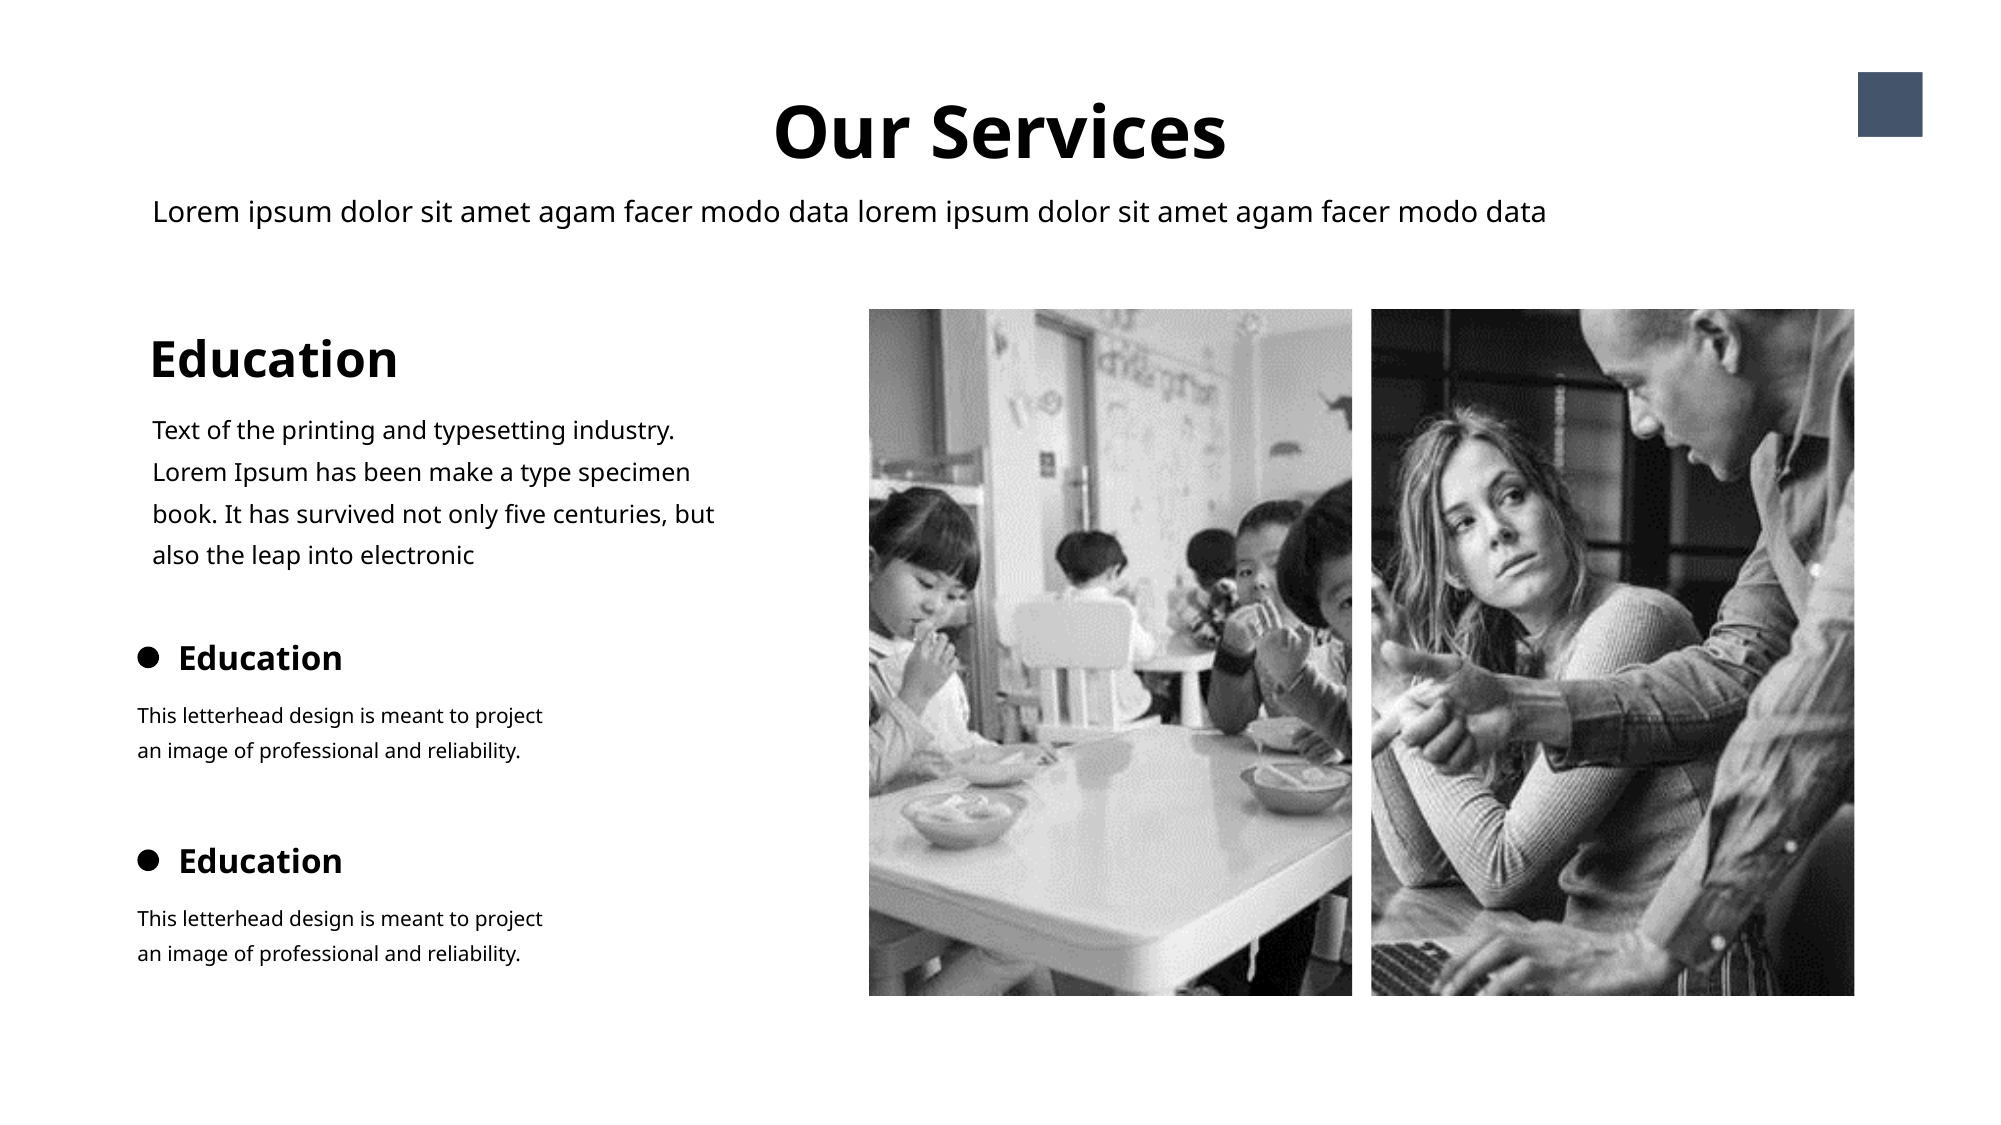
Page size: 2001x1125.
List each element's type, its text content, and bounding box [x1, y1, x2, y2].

title Our Services [137, 78, 1863, 186]
text_box [1857, 71, 1924, 78]
text_box [137, 646, 160, 669]
text_box Education [178, 839, 504, 882]
text_box [137, 849, 160, 872]
text_box Education [135, 319, 414, 395]
text_box This letterhead design is meant to project an image of professional and reliability. [137, 698, 562, 757]
picture [1371, 309, 1855, 996]
picture [869, 309, 1353, 996]
text_box This letterhead design is meant to project an image of professional and reliability. [137, 901, 554, 960]
text_box [1863, 130, 1924, 138]
text_box Text of the printing and typesetting industry. Lorem Ipsum has been make a type specimen book. It has survived not only five centuries, but also the leap into electronic [137, 395, 759, 578]
slide_number 8 [1863, 78, 1927, 130]
subtitle Lorem ipsum dolor sit amet agam facer modo data lorem ipsum dolor sit amet agam facer modo data [137, 186, 1863, 227]
text_box Education [178, 636, 499, 679]
